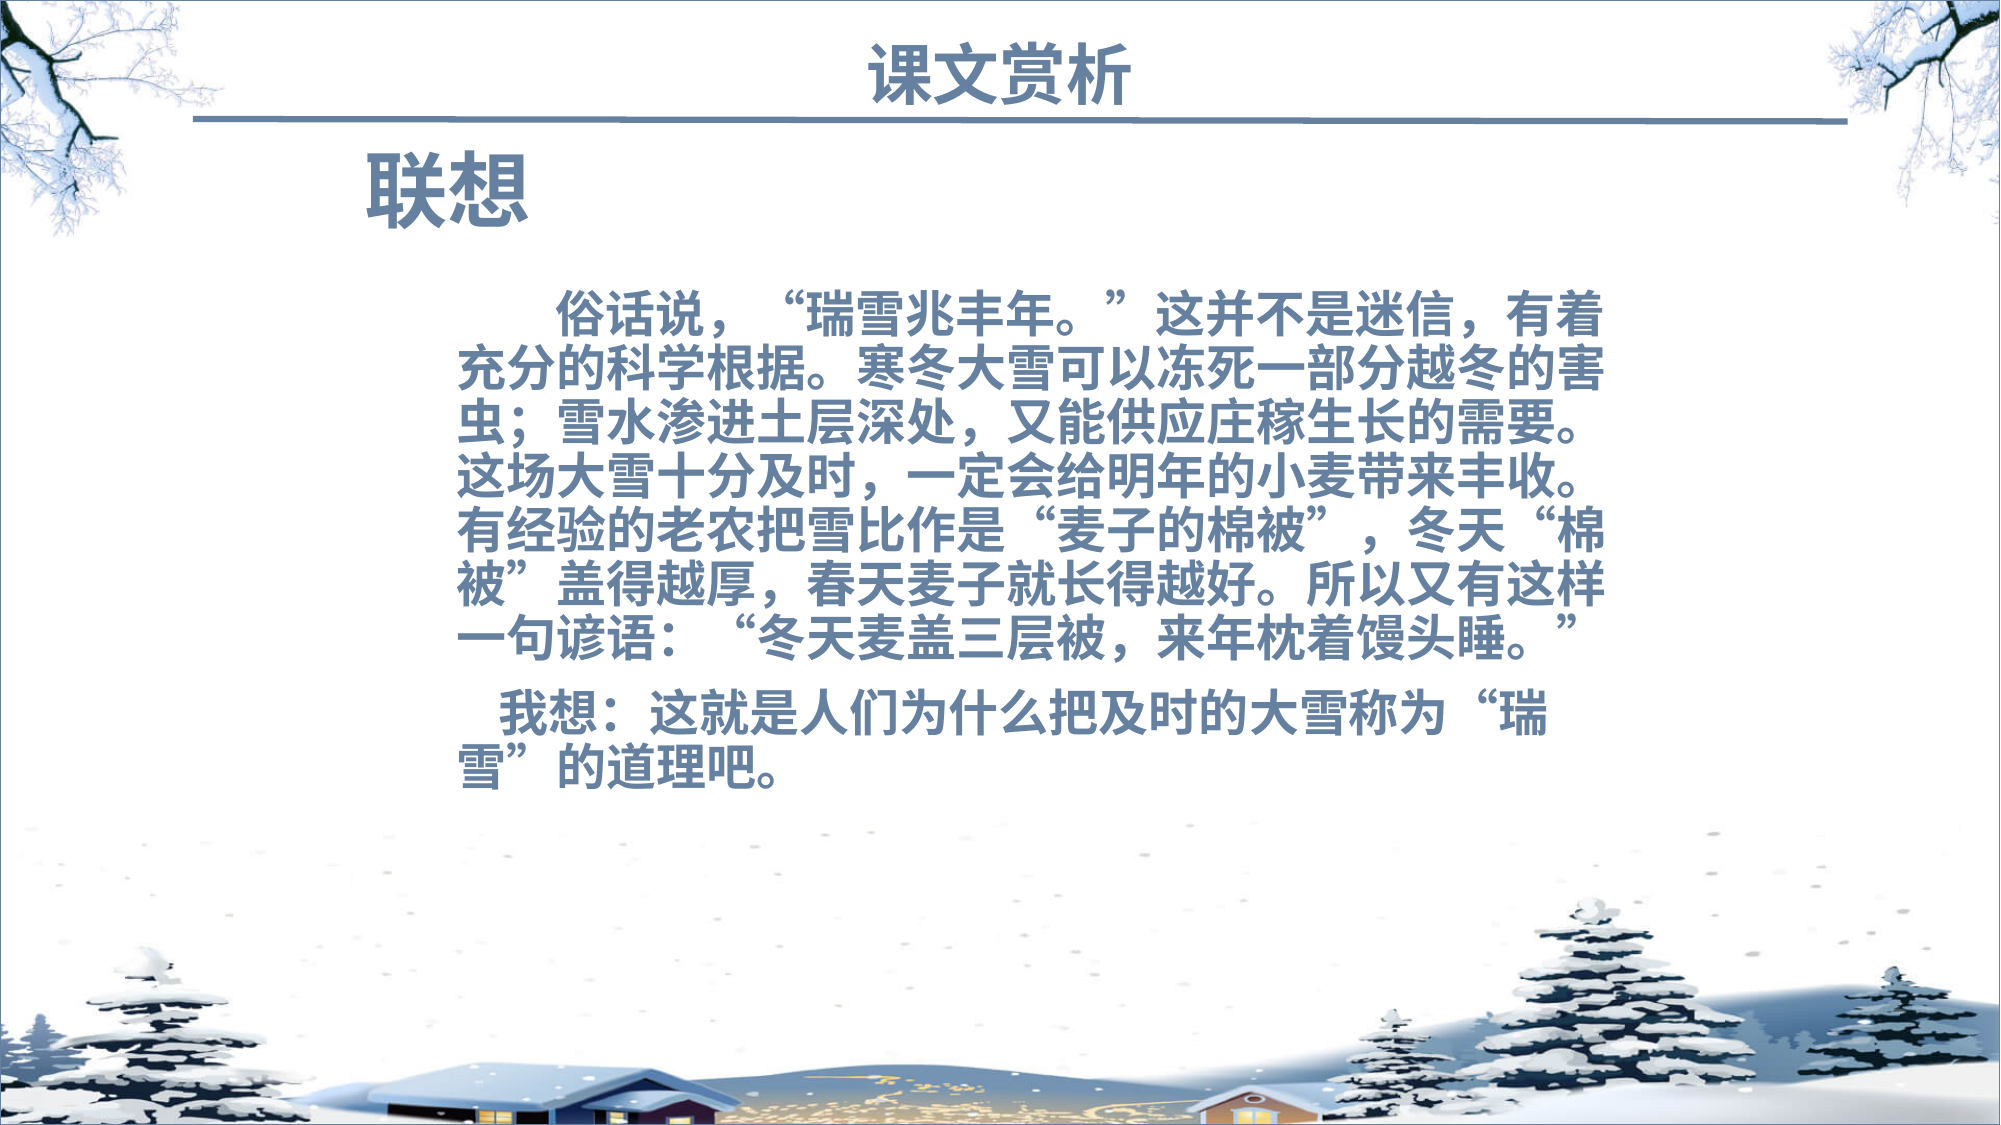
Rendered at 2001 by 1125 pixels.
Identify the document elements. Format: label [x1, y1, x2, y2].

text_box [0, 0, 2000, 1125]
